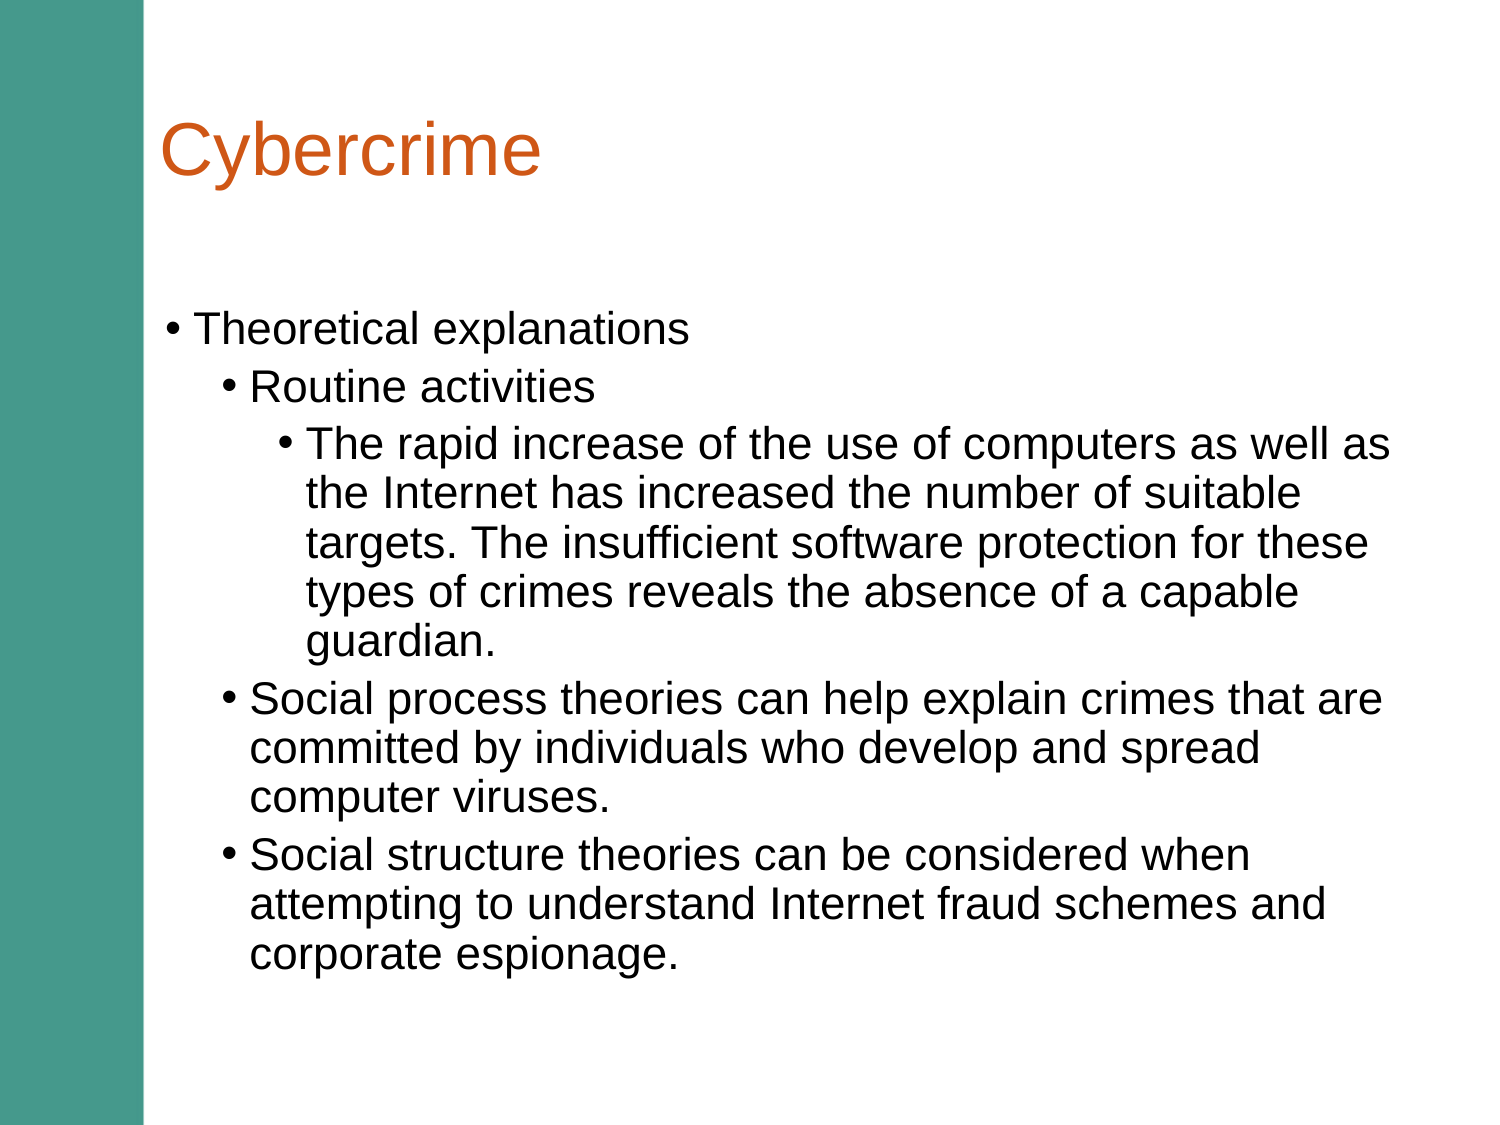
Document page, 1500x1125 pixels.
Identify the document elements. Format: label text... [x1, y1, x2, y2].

title Cybercrime [144, 87, 1439, 216]
picture [0, 0, 1500, 1125]
list Theoretical explanations Routine activities The rapid increase of the use of computers as well as the Internet has increased the number of suitable targets. The insufficient software protection for these types of crimes reveals the absence of a capable guardian. Social process theories can help explain crimes that are committed by individuals who develop and spread computer viruses. Social structure theories can be considered when attempting to understand Internet fraud schemes and corporate espionage. [150, 297, 1444, 1012]
